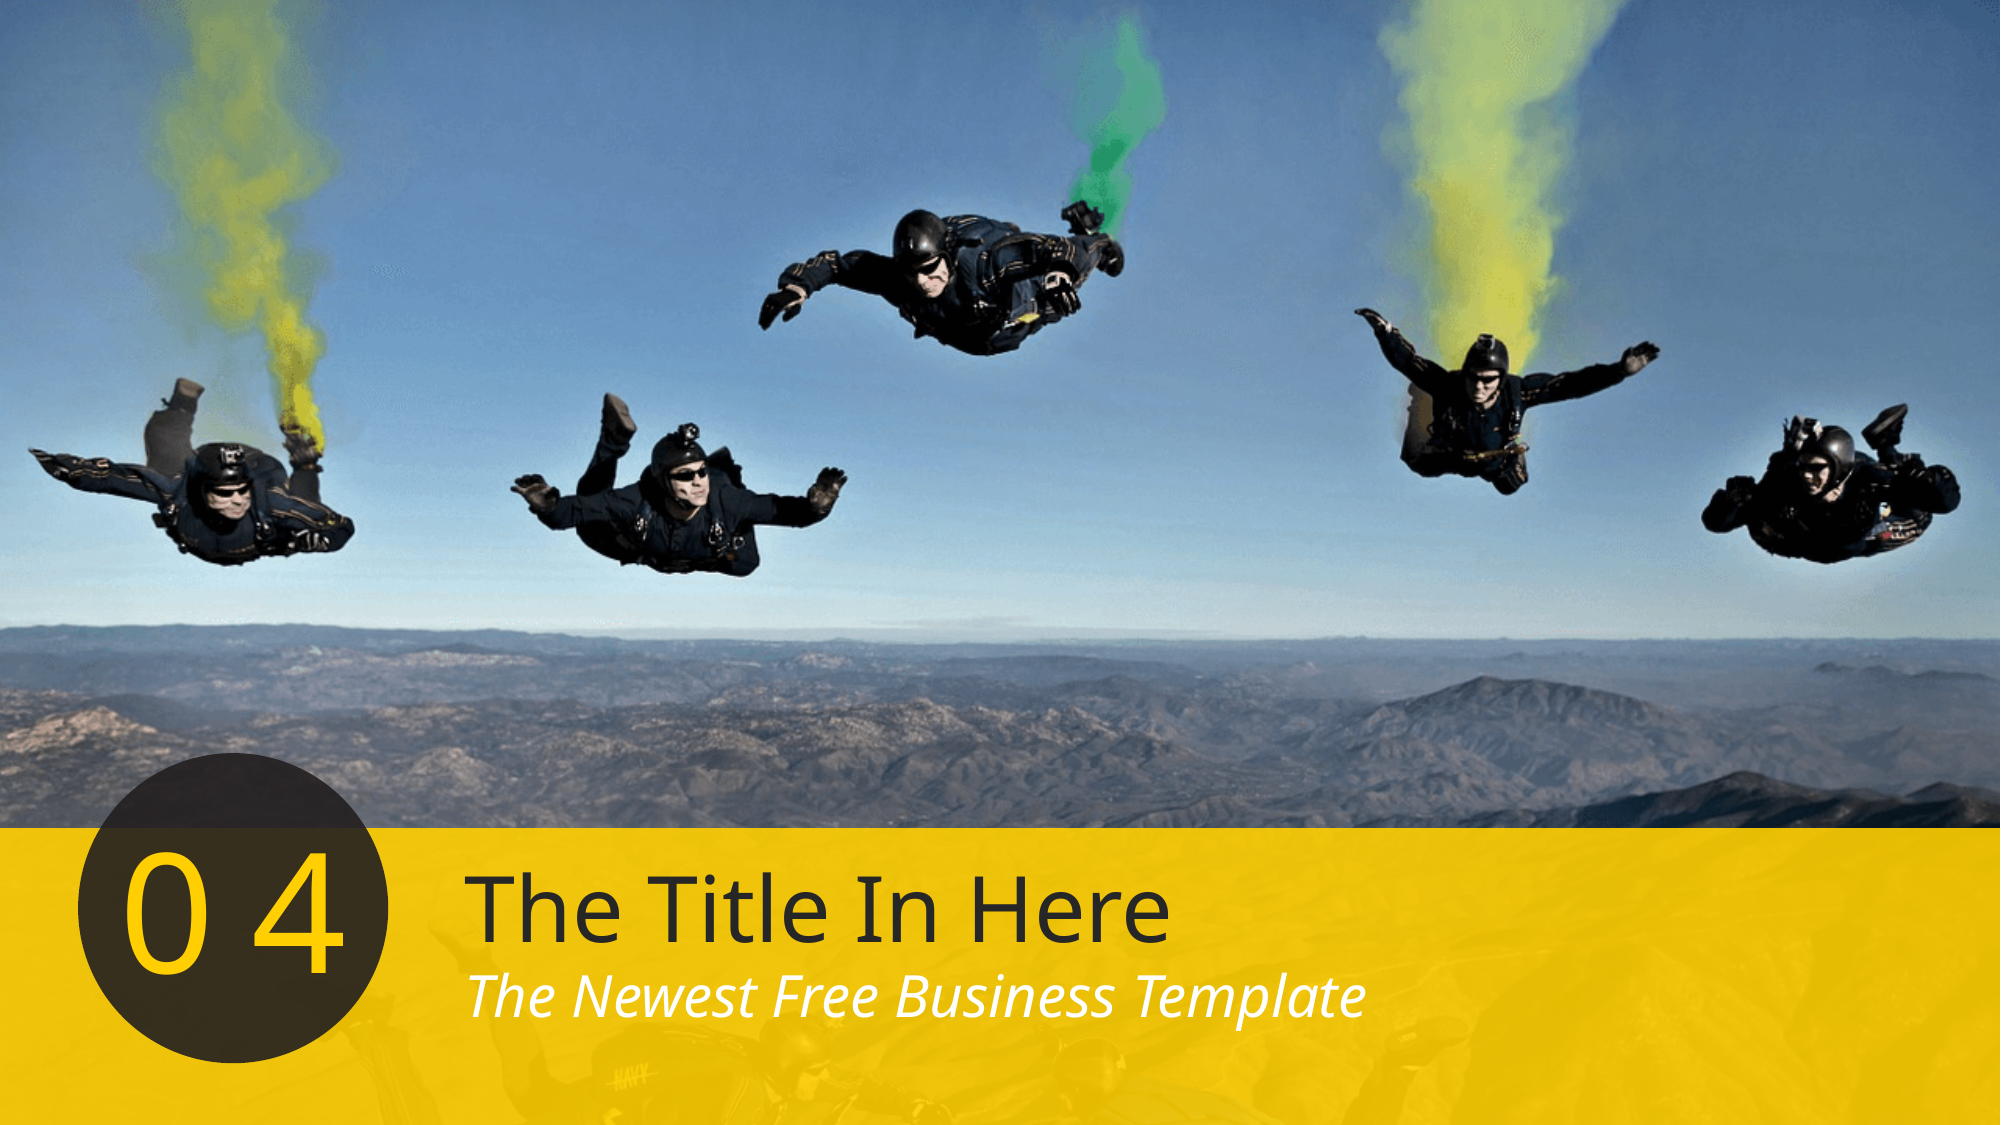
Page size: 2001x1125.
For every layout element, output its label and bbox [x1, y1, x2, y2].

text_box [78, 753, 389, 1064]
picture [0, 0, 2000, 1125]
